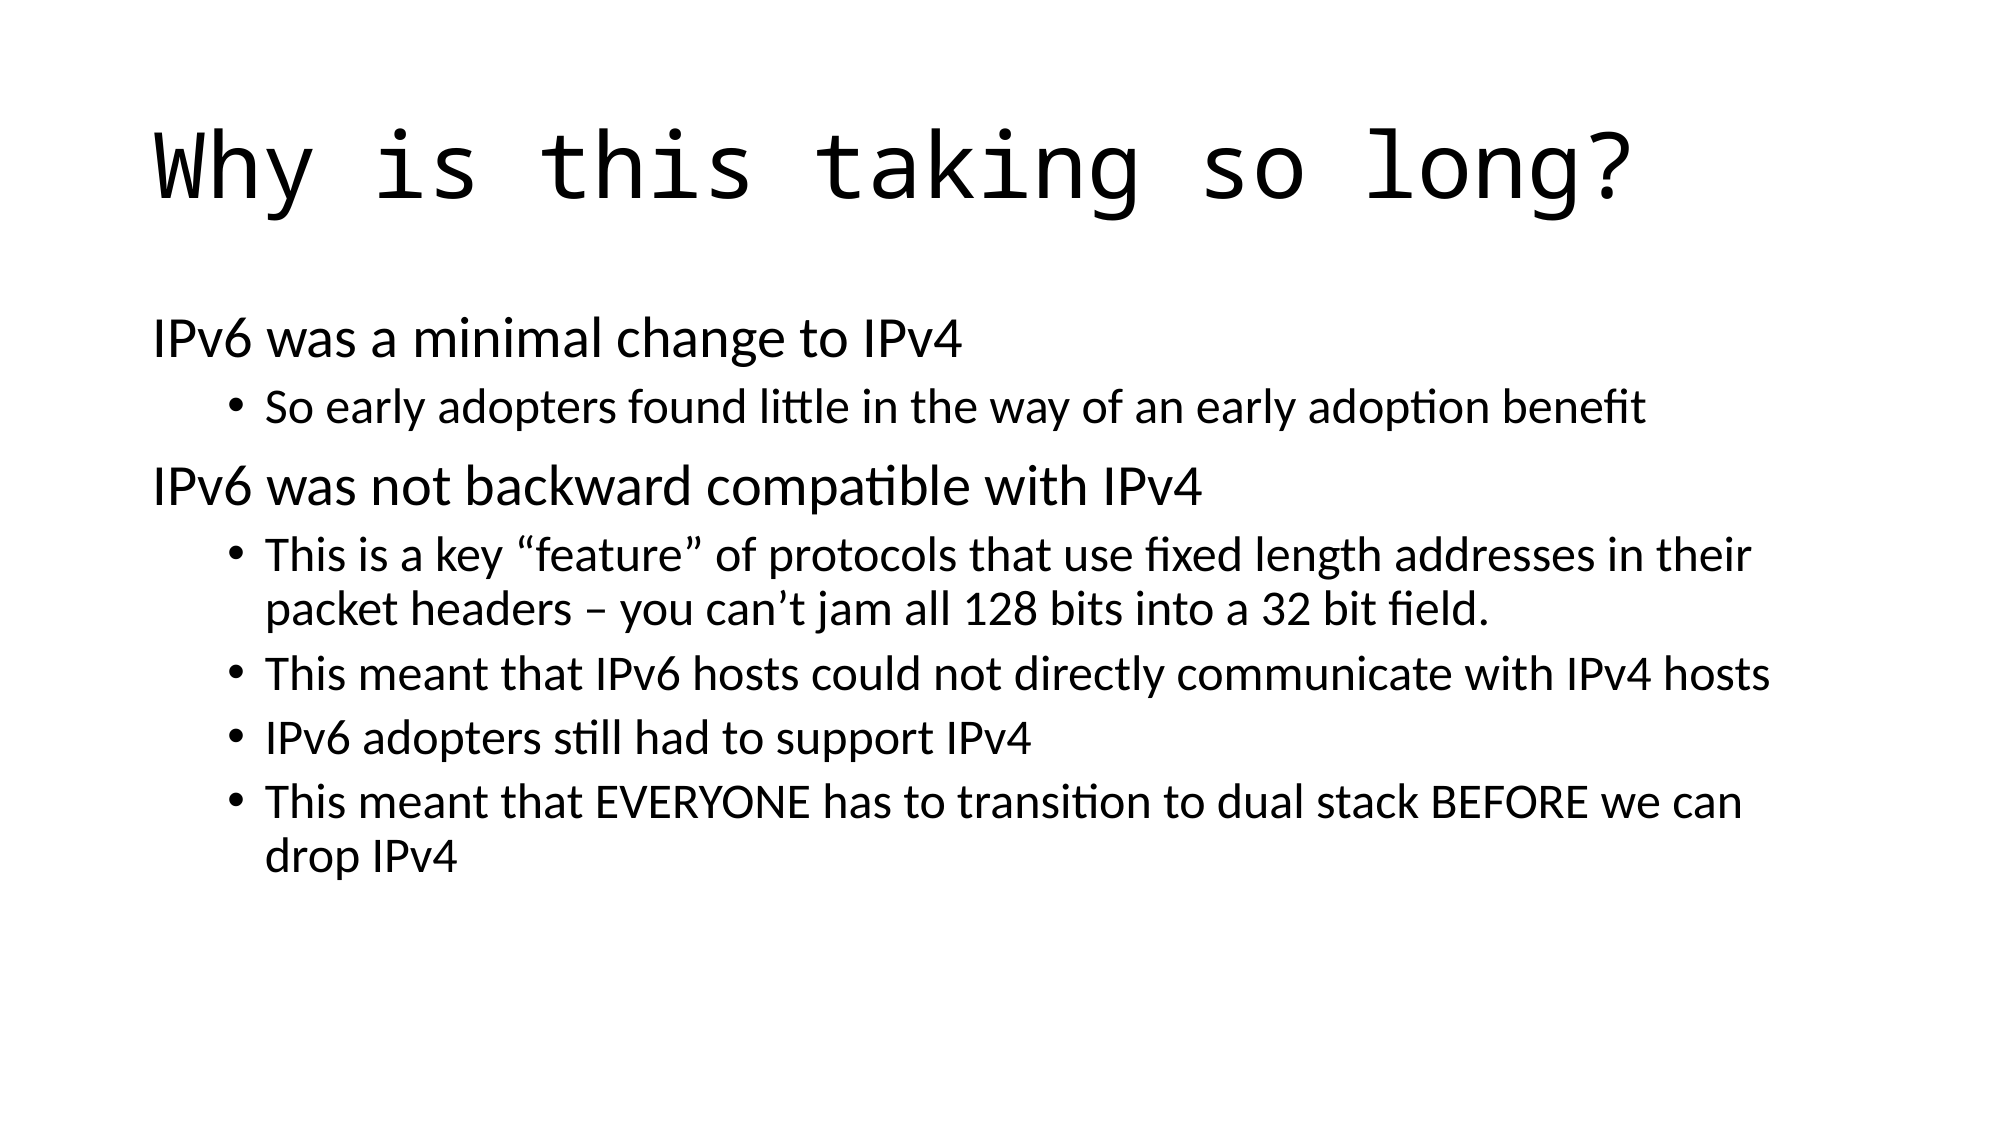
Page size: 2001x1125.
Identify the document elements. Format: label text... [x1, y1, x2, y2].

list IPv6 was a minimal change to IPv4 So early adopters found little in the way of an early adoption benefit IPv6 was not backward compatible with IPv4 This is a key “feature” of protocols that use fixed length addresses in their packet headers – you can’t jam all 128 bits into a 32 bit field. This meant that IPv6 hosts could not directly communicate with IPv4 hosts IPv6 adopters still had to support IPv4 This meant that EVERYONE has to transition to dual stack BEFORE we can drop IPv4 [137, 299, 1863, 1014]
title Why is this taking so long? [137, 59, 1863, 278]
